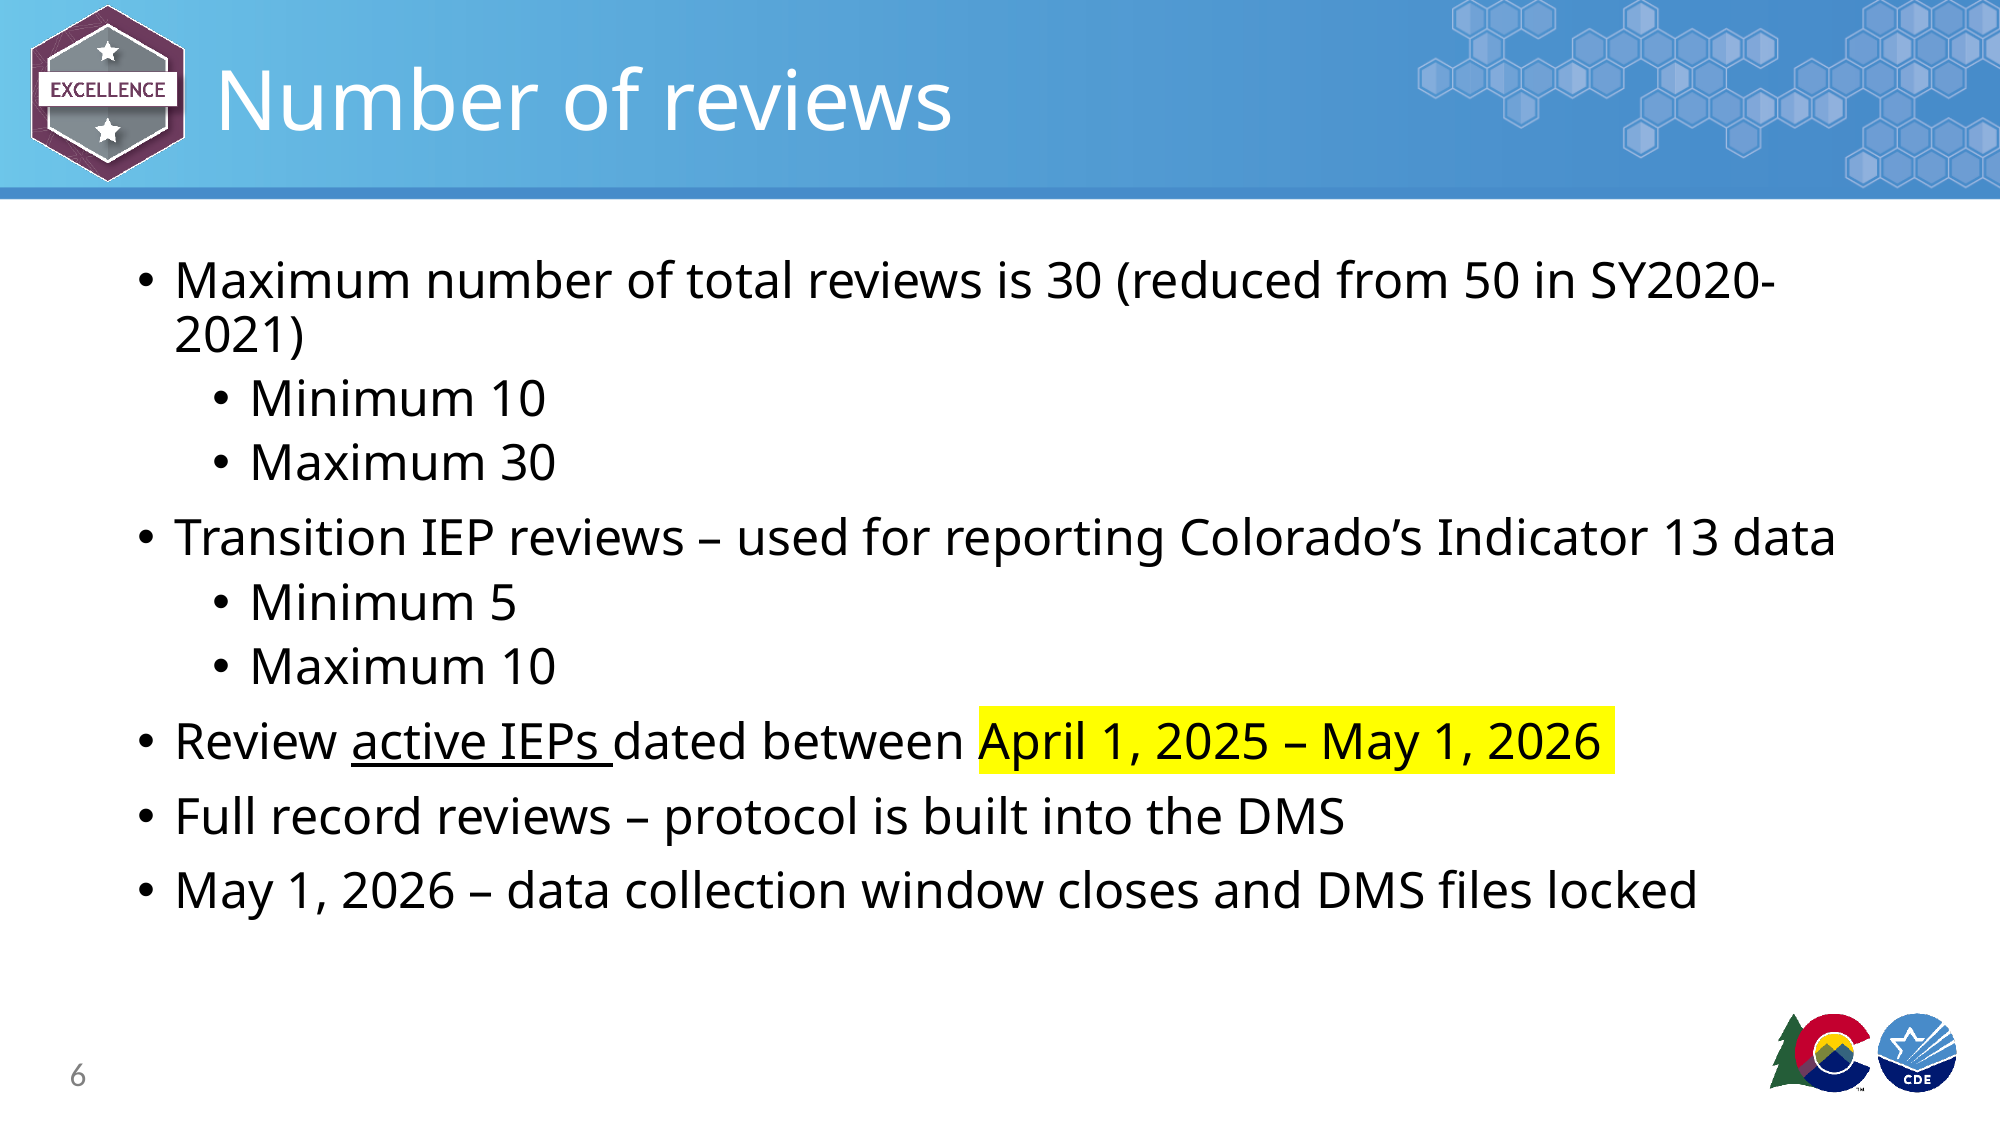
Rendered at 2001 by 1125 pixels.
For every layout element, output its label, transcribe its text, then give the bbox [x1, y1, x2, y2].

picture [1768, 1012, 1957, 1093]
picture [0, 0, 2000, 200]
list Maximum number of total reviews is 30 (reduced from 50 in SY2020-2021) Minimum 10 Maximum 30 Transition IEP reviews – used for reporting Colorado’s Indicator 13 data Minimum 5 Maximum 10 Review active IEPs dated between April 1, 2025 – May 1, 2026 Full record reviews – protocol is built into the DMS May 1, 2026 – data collection window closes and DMS files locked [137, 254, 1863, 969]
slide_number 6 [54, 1042, 505, 1103]
title Number of reviews [214, 58, 1396, 182]
